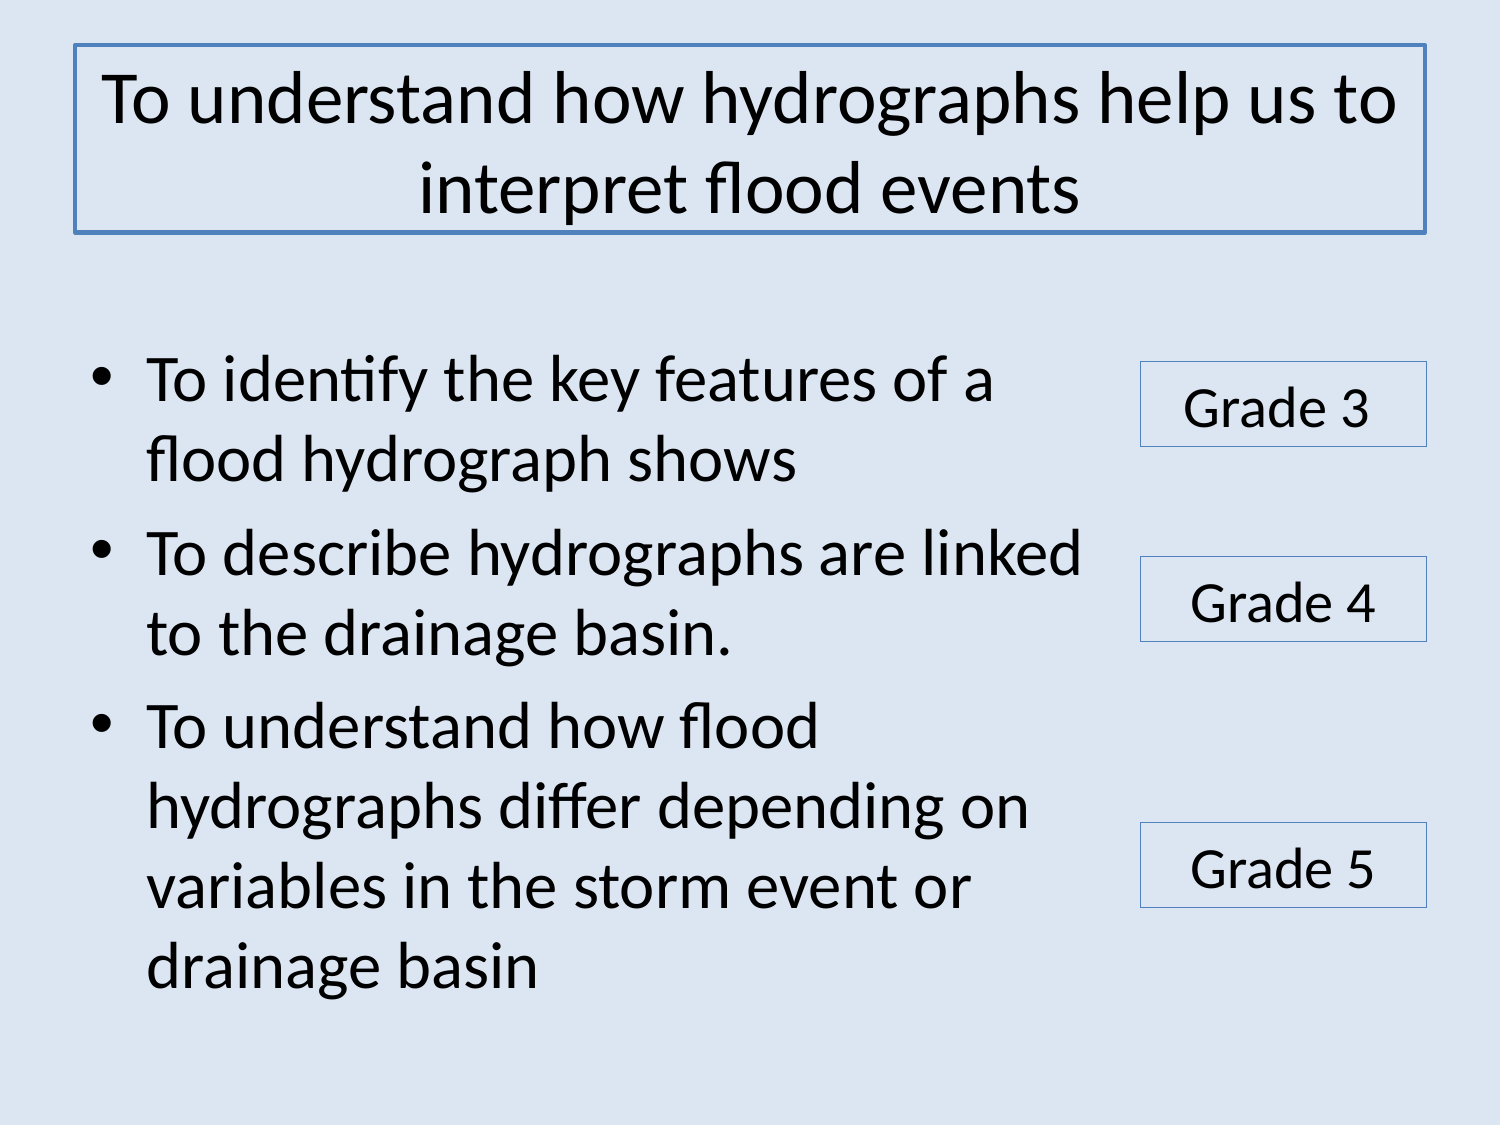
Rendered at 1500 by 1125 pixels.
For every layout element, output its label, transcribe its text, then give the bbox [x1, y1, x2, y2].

text_box Grade 5 [1140, 822, 1427, 908]
text_box Grade 3 [1140, 361, 1427, 447]
title To understand how hydrographs help us to interpret flood events [73, 43, 1427, 235]
text_box Grade 4 [1140, 556, 1427, 642]
list To identify the key features of a flood hydrograph shows To describe hydrographs are linked to the drainage basin. To understand how flood hydrographs differ depending on variables in the storm event or drainage basin [75, 278, 1128, 1022]
